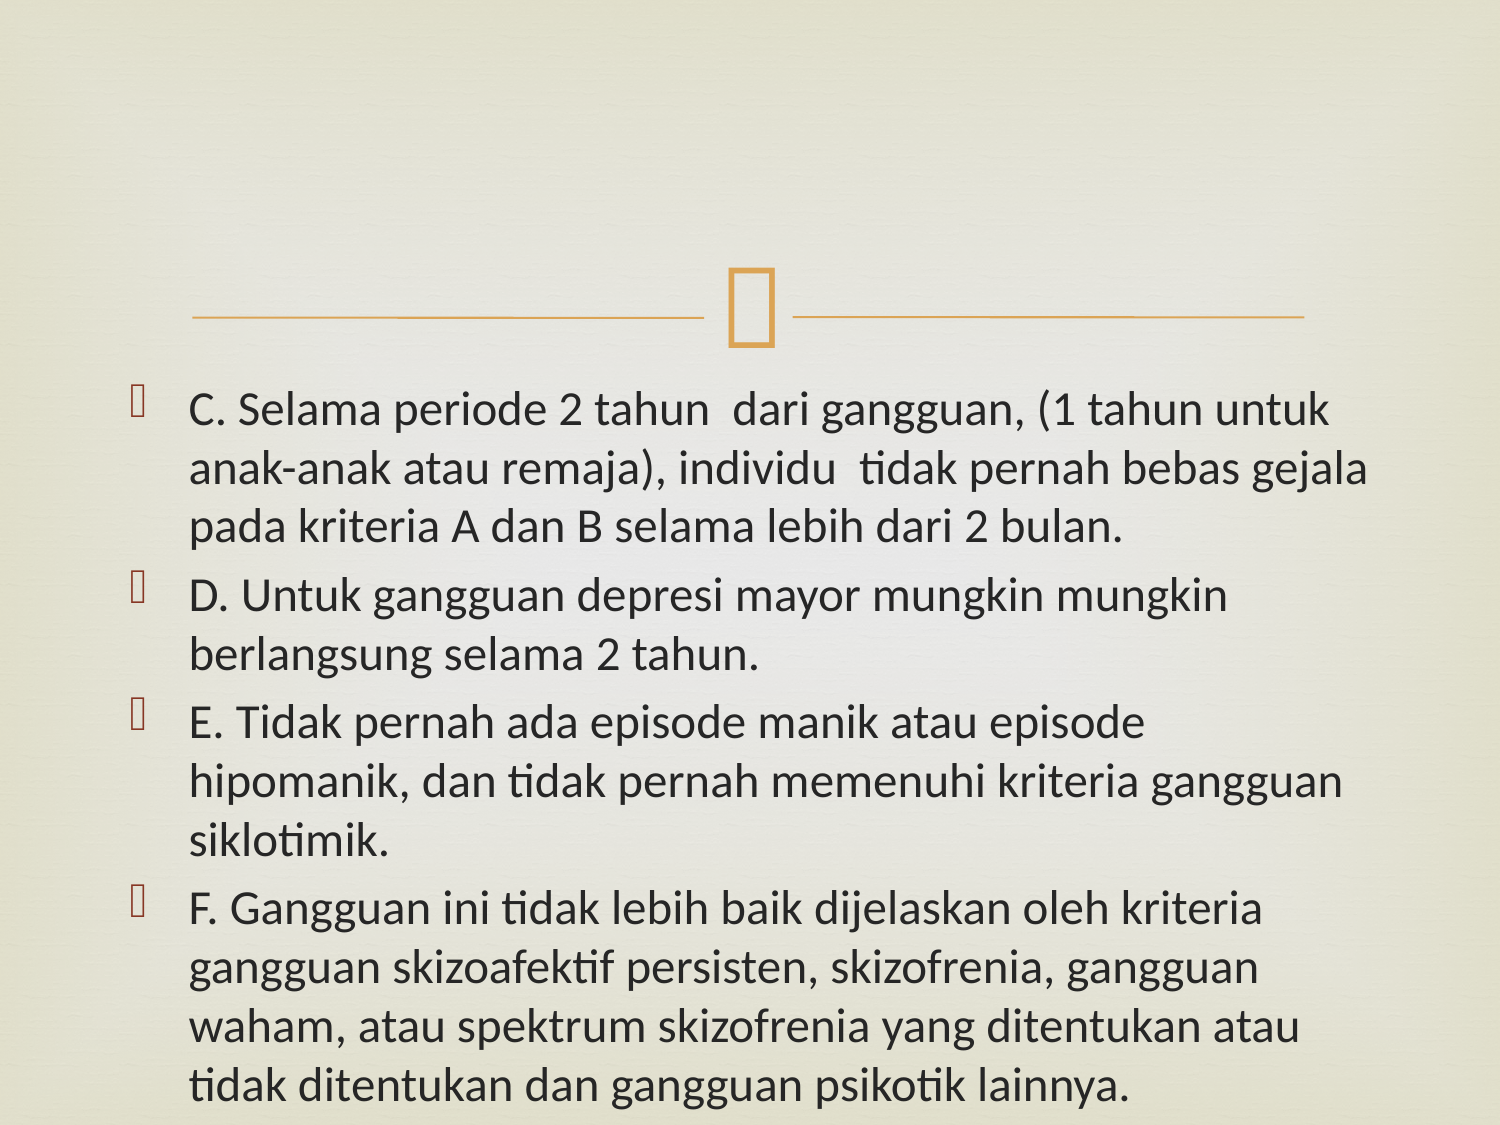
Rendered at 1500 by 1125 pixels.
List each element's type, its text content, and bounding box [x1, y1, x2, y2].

list C. Selama periode 2 tahun dari gangguan, (1 tahun untuk anak-anak atau remaja), individu tidak pernah bebas gejala pada kriteria A dan B selama lebih dari 2 bulan. D. Untuk gangguan depresi mayor mungkin mungkin berlangsung selama 2 tahun. E. Tidak pernah ada episode manik atau episode hipomanik, dan tidak pernah memenuhi kriteria gangguan siklotimik. F. Gangguan ini tidak lebih baik dijelaskan oleh kriteria gangguan skizoafektif persisten, skizofrenia, gangguan waham, atau spektrum skizofrenia yang ditentukan atau tidak ditentukan dan gangguan psikotik lainnya. [114, 368, 1386, 1125]
